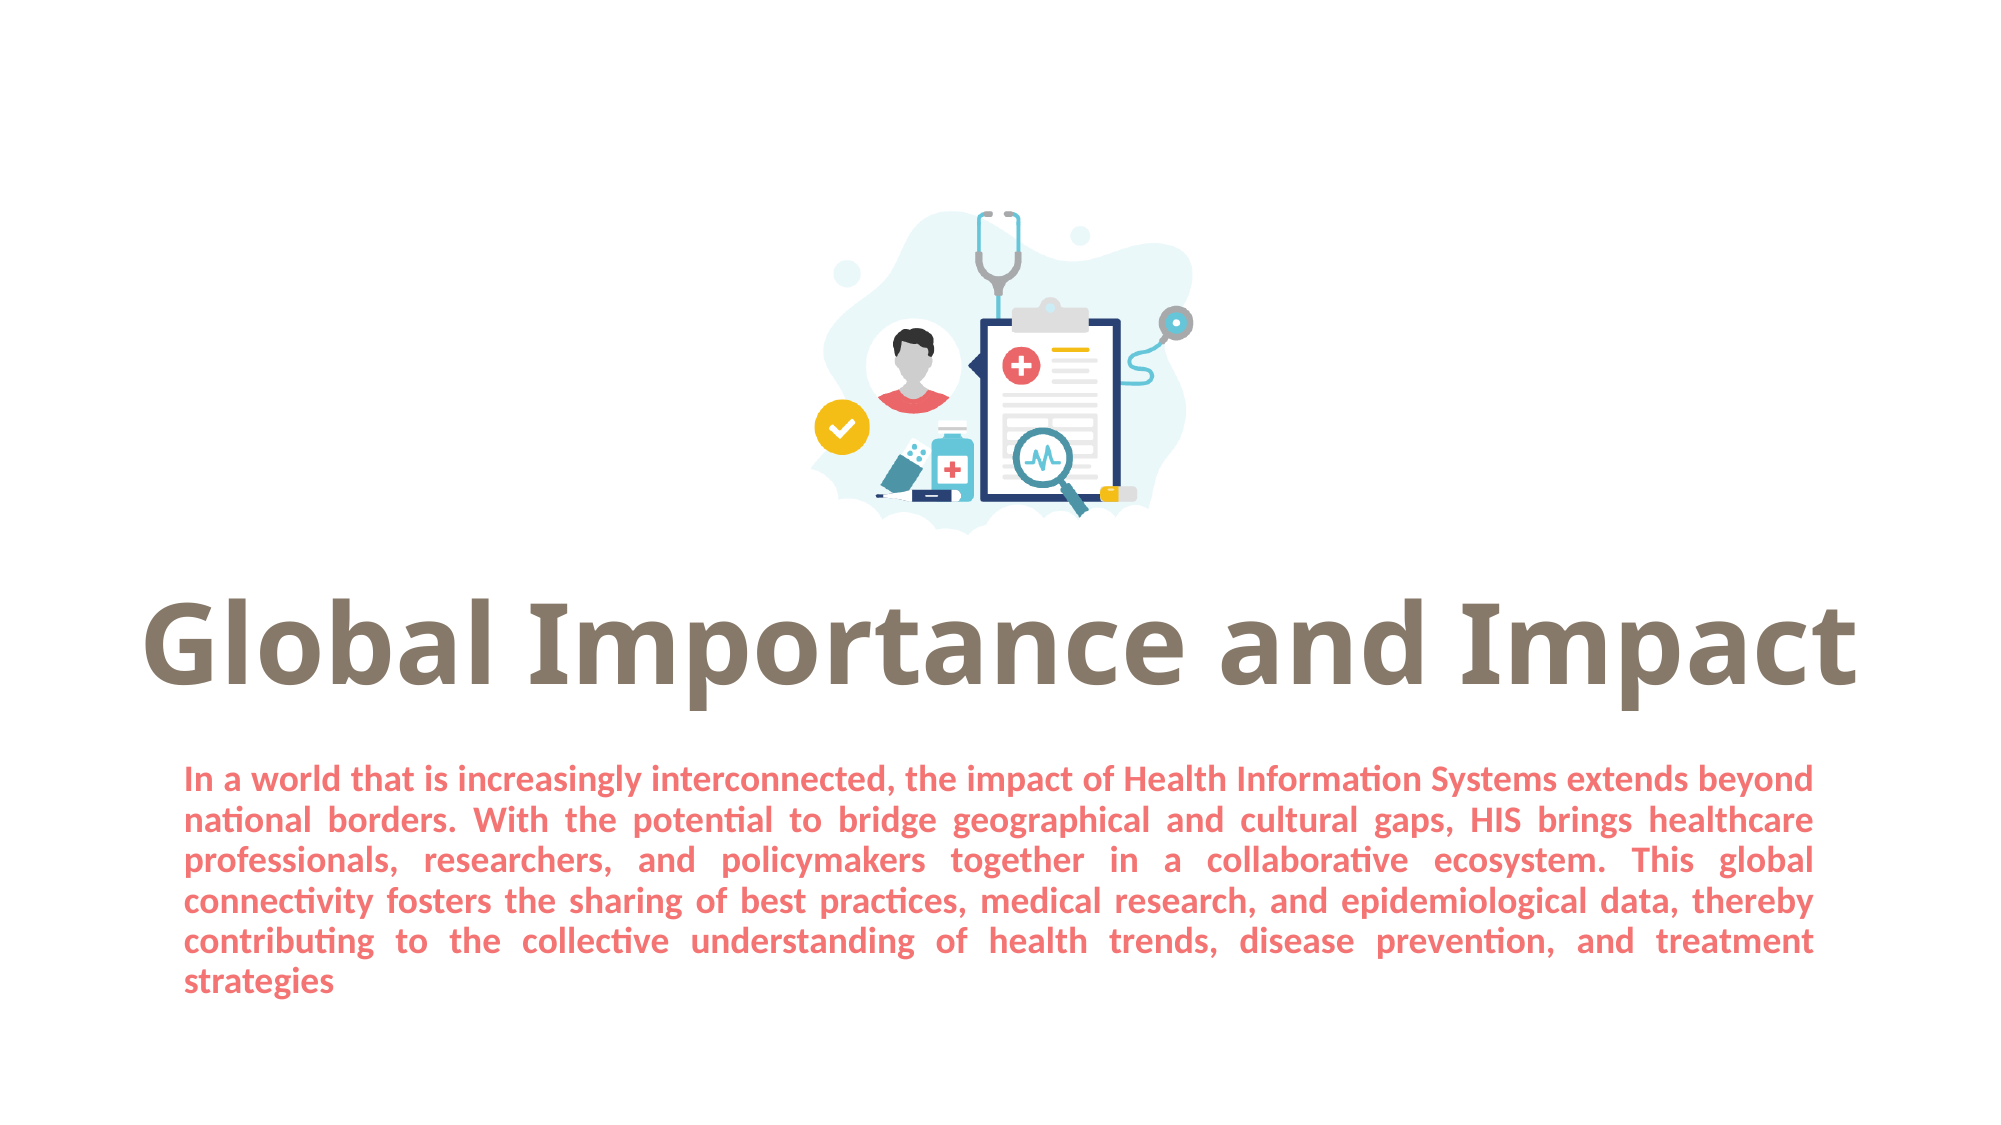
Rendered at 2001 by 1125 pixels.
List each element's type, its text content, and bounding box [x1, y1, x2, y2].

title Global Importance and Impact [101, 541, 1899, 717]
list In a world that is increasingly interconnected, the impact of Health Information Systems extends beyond national borders. With the potential to bridge geographical and cultural gaps, HIS brings healthcare professionals, researchers, and policymakers together in a collaborative ecosystem. This global connectivity fosters the sharing of best practices, medical research, and epidemiological data, thereby contributing to the collective understanding of health trends, disease prevention, and treatment strategies [168, 751, 1832, 883]
picture [661, 193, 1340, 542]
